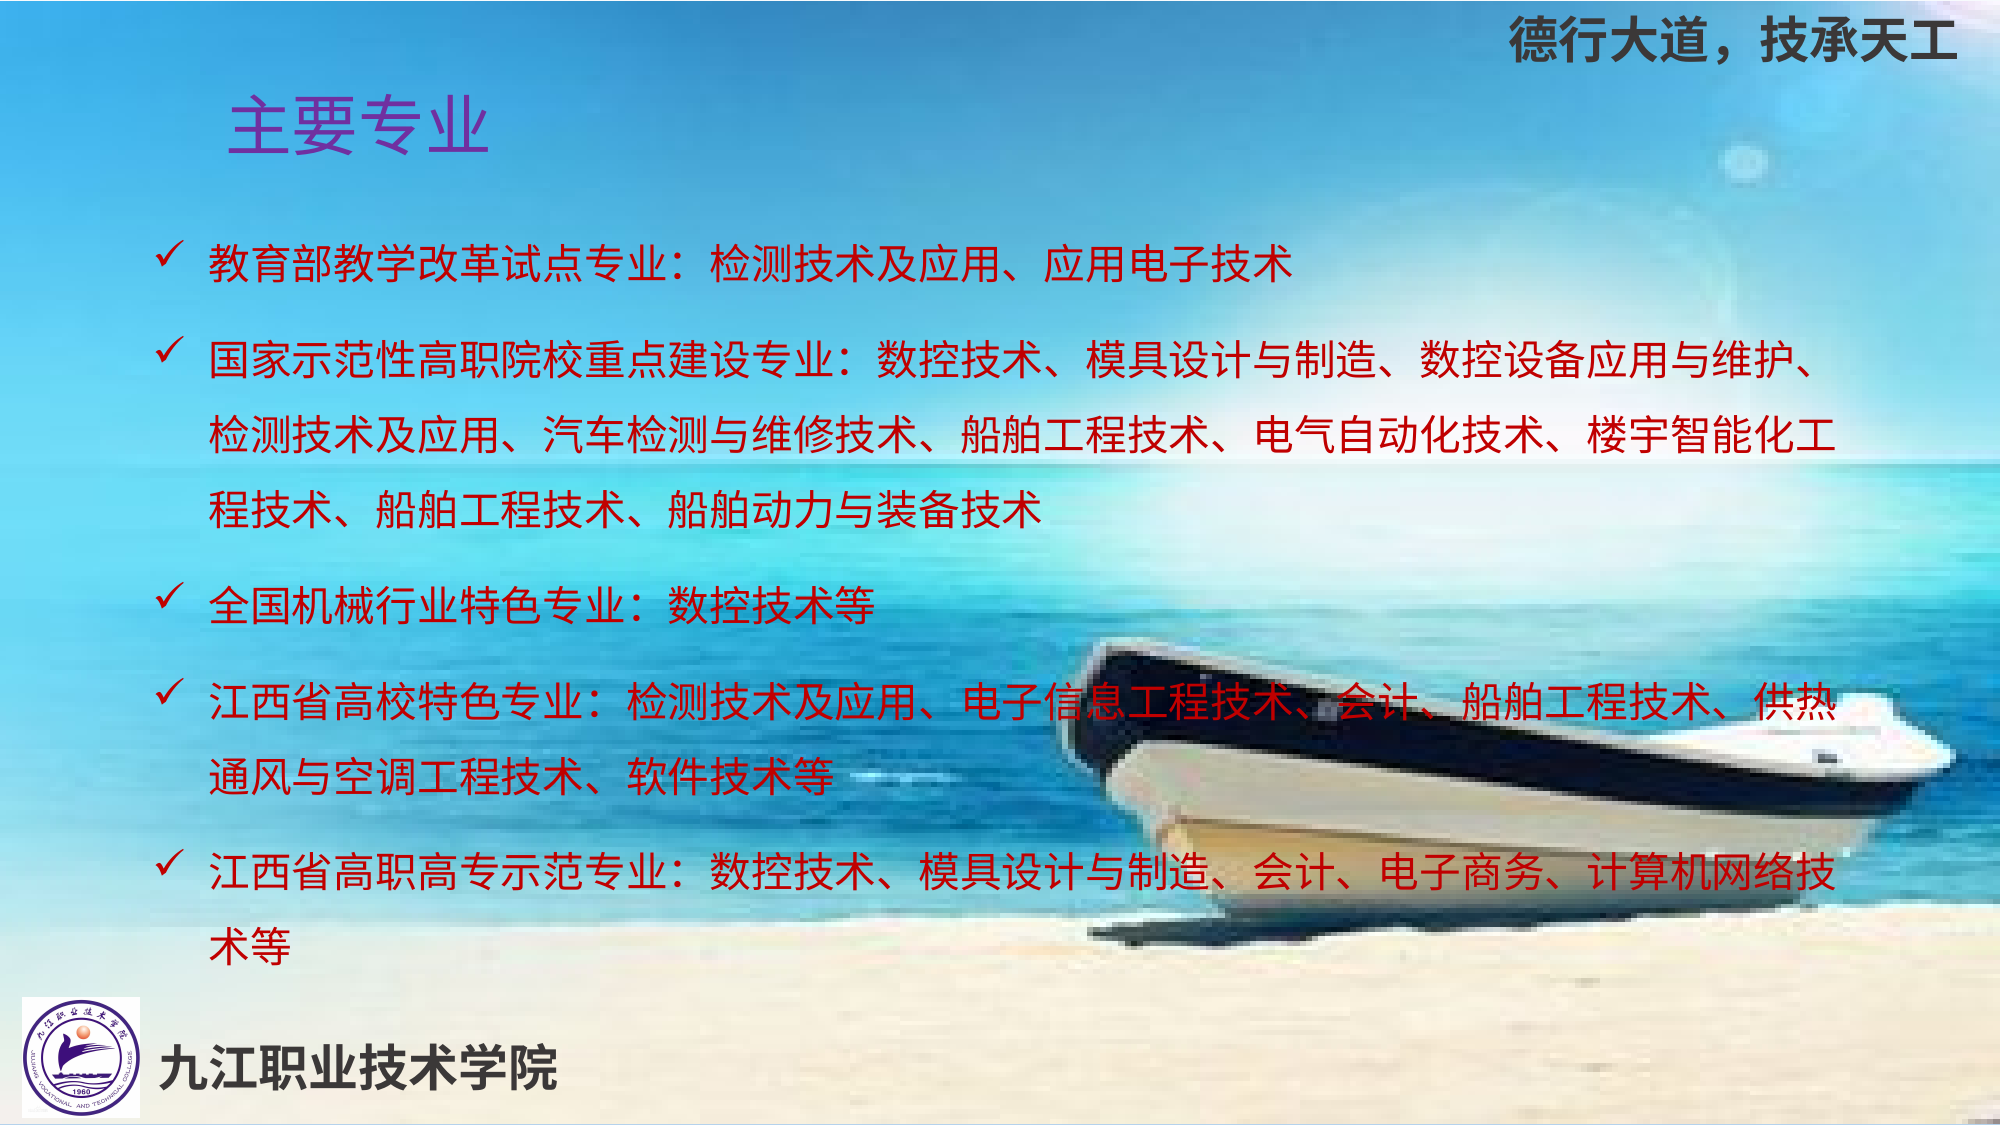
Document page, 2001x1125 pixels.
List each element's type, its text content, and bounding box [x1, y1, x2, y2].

text_box 主要专业 [210, 76, 952, 172]
footer 九江职业技术学院 [98, 1042, 619, 1103]
picture [0, 1, 2000, 1124]
list 教育部教学改革试点专业：检测技术及应用、应用电子技术 国家示范性高职院校重点建设专业：数控技术、模具设计与制造、数控设备应用与维护、检测技术及应用、汽车检测与维修技术、船舶工程技术、电气自动化技术、楼宇智能化工程技术、船舶工程技术、船舶动力与装备技术 全国机械行业特色专业：数控技术等 江西省高校特色专业：检测技术及应用、电子信息工程技术、会计、船舶工程技术、供热通风与空调工程技术、软件技术等 江西省高职高专示范专业：数控技术、模具设计与制造、会计、电子商务、计算机网络技术等 [137, 205, 1863, 979]
